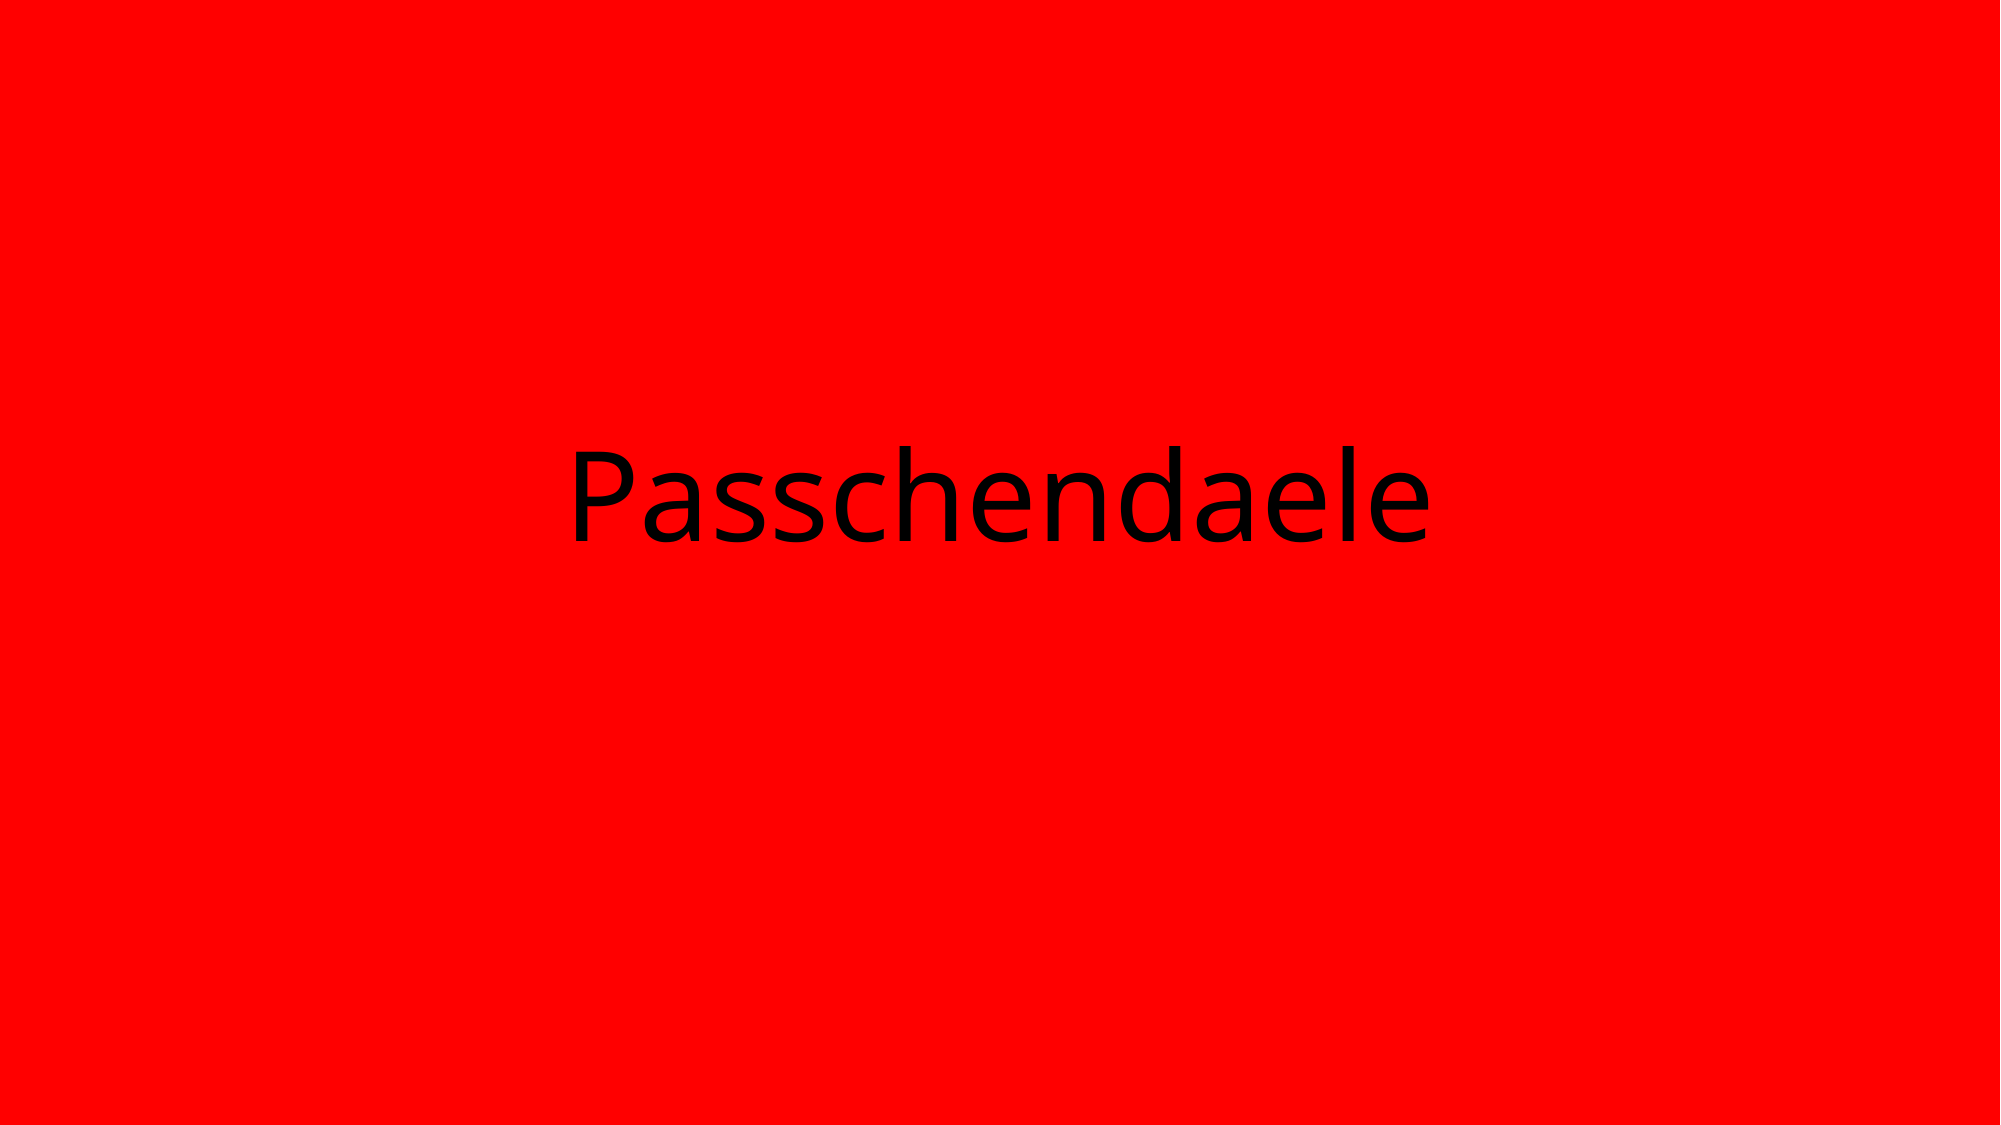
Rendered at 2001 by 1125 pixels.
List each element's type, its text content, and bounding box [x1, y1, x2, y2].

title Passchendaele [249, 184, 1750, 576]
